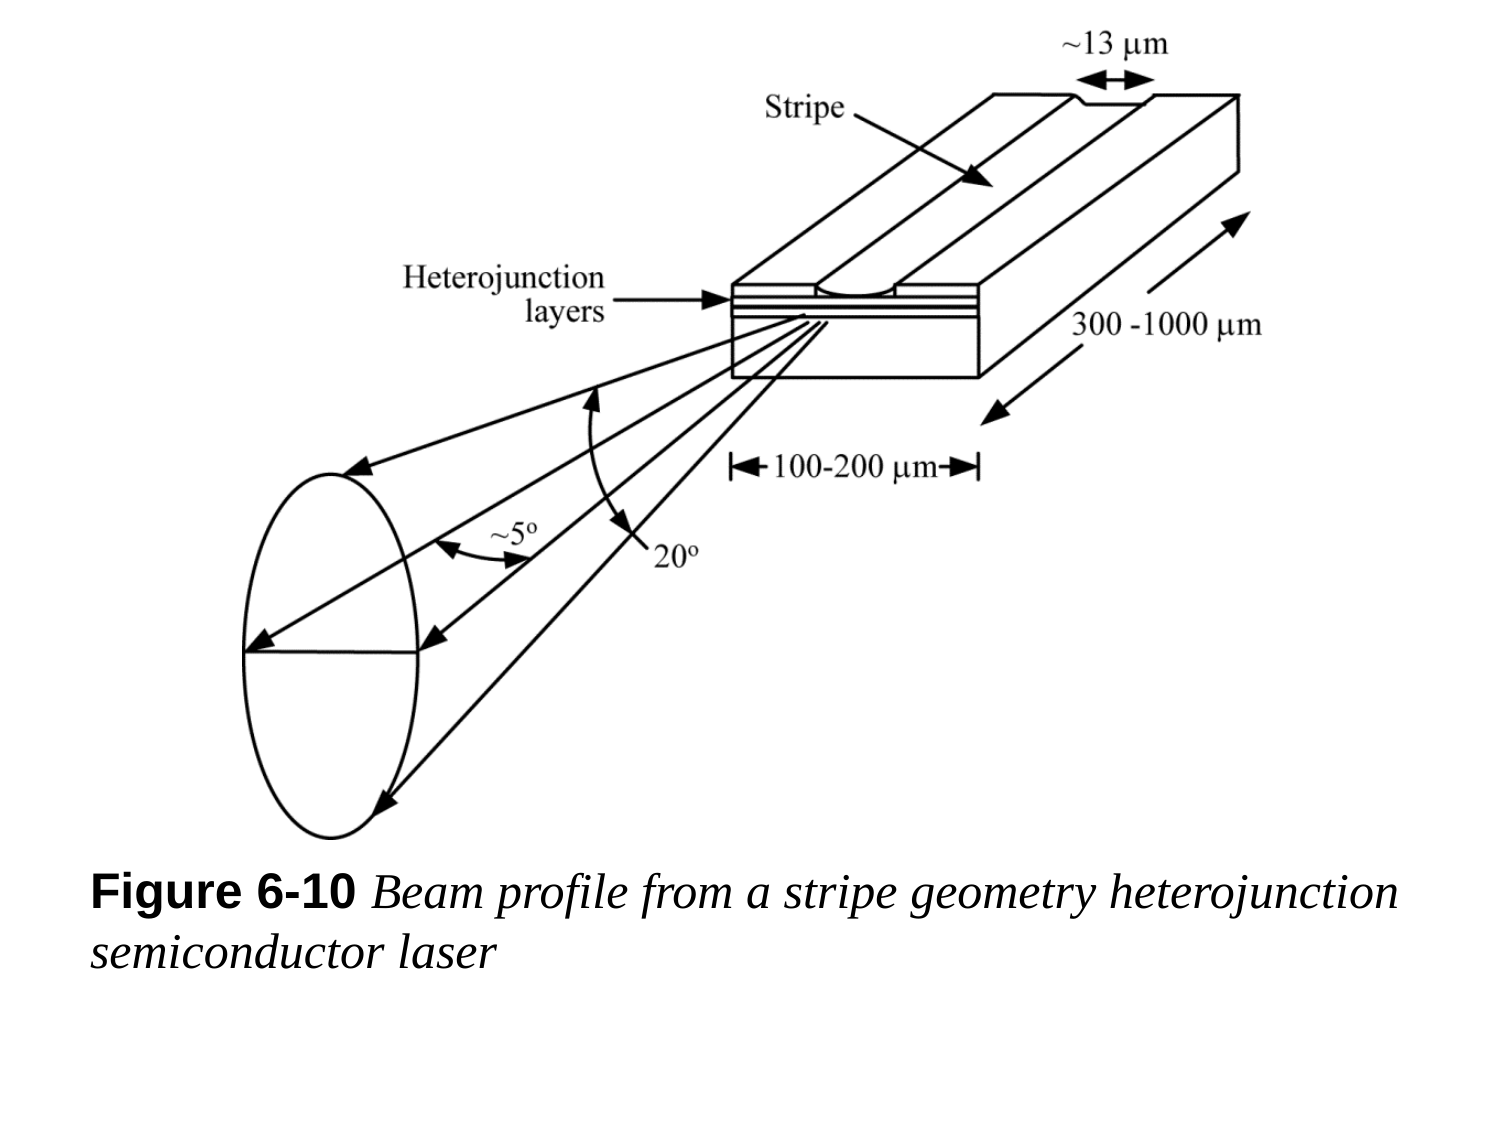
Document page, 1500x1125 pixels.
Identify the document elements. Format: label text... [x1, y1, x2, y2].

title Figure 6-10 Beam profile from a stripe geometry heterojunction semiconductor laser [75, 825, 1425, 1013]
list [242, 24, 1263, 840]
